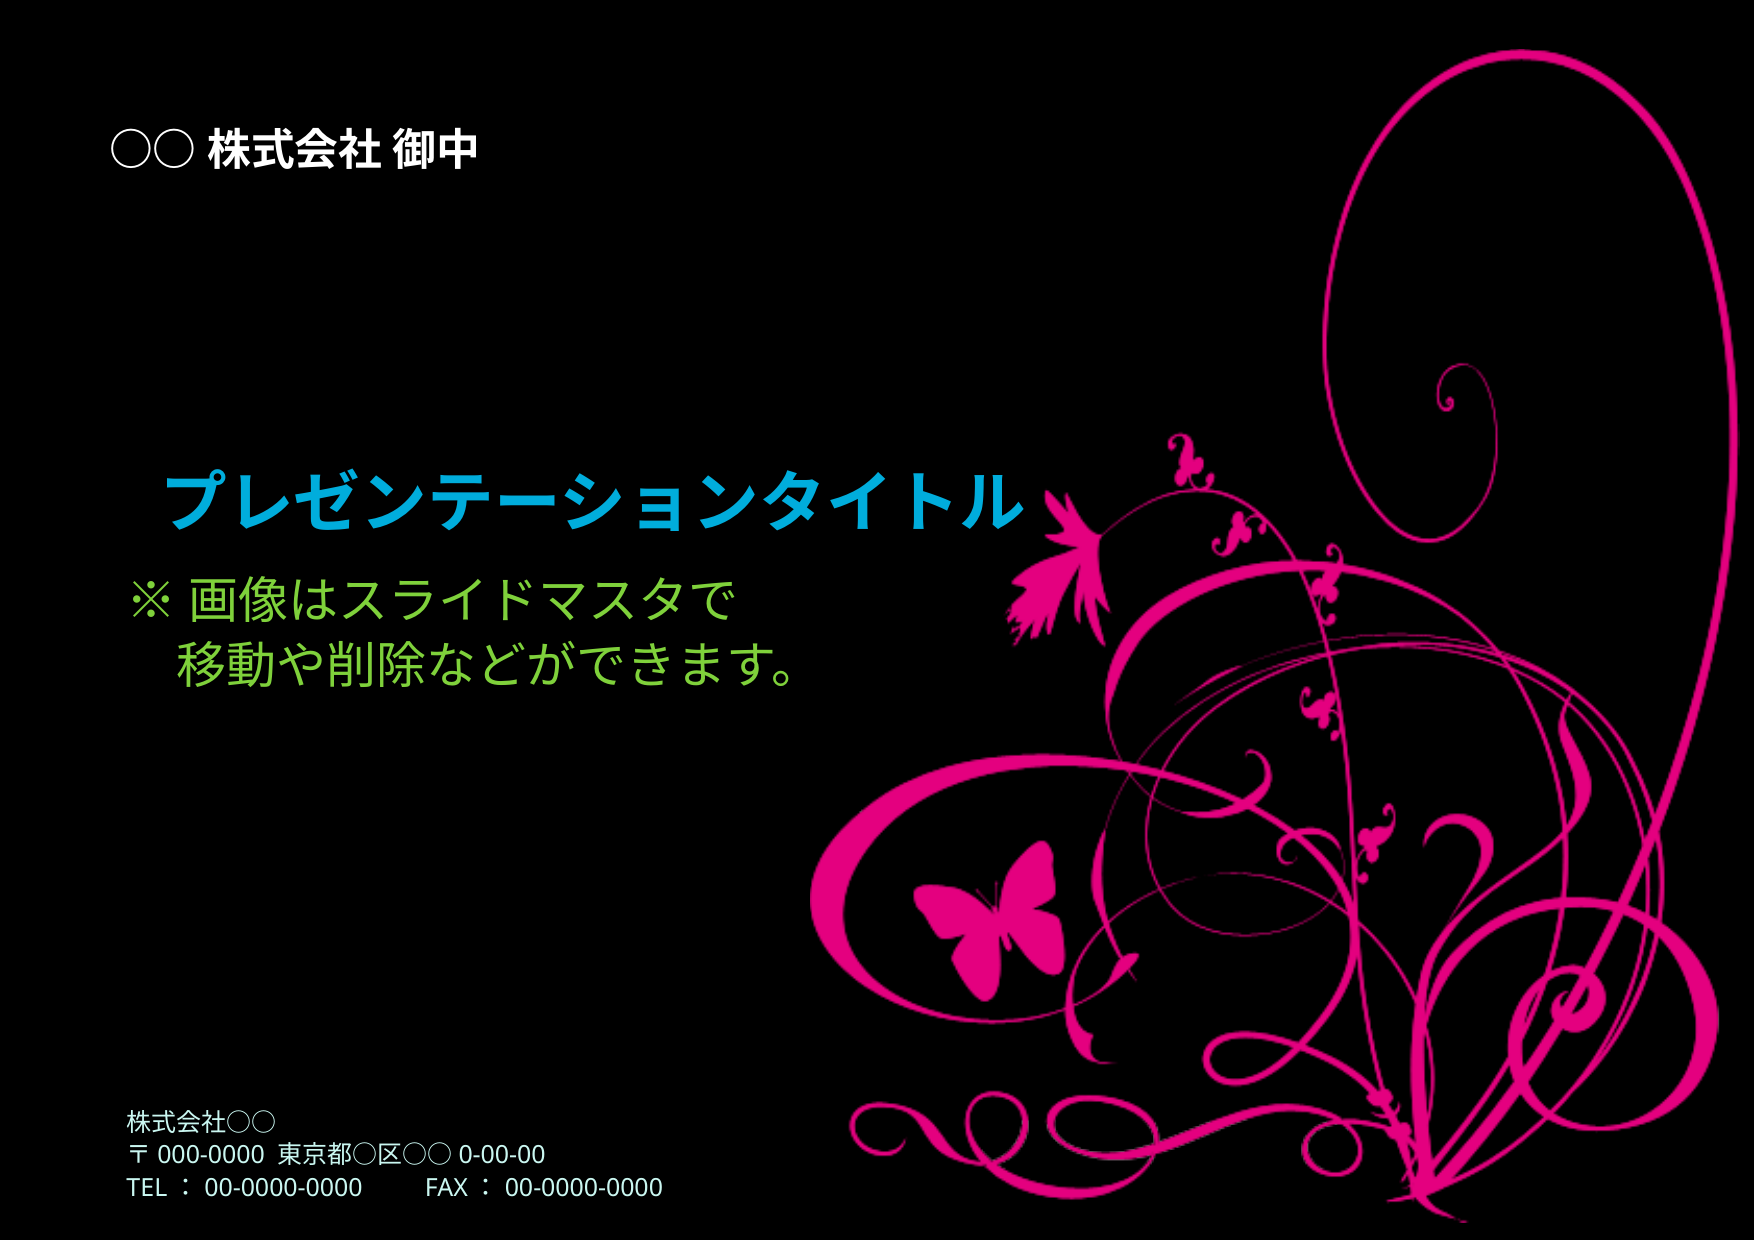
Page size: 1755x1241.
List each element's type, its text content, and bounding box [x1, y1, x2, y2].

text_box 株式会社○○ 〒000-0000 東京都○区○○0-00-00 TEL：00-0000-0000 FAX：00-0000-0000 [109, 1139, 1160, 1186]
subtitle ※画像はスライドマスタで 移動や削除などができます。 [109, 594, 1079, 668]
title プレゼンテーションタイトル [109, 442, 1079, 540]
text_box ○○株式会社 御中 [109, 112, 1160, 184]
picture [810, 49, 1740, 1223]
